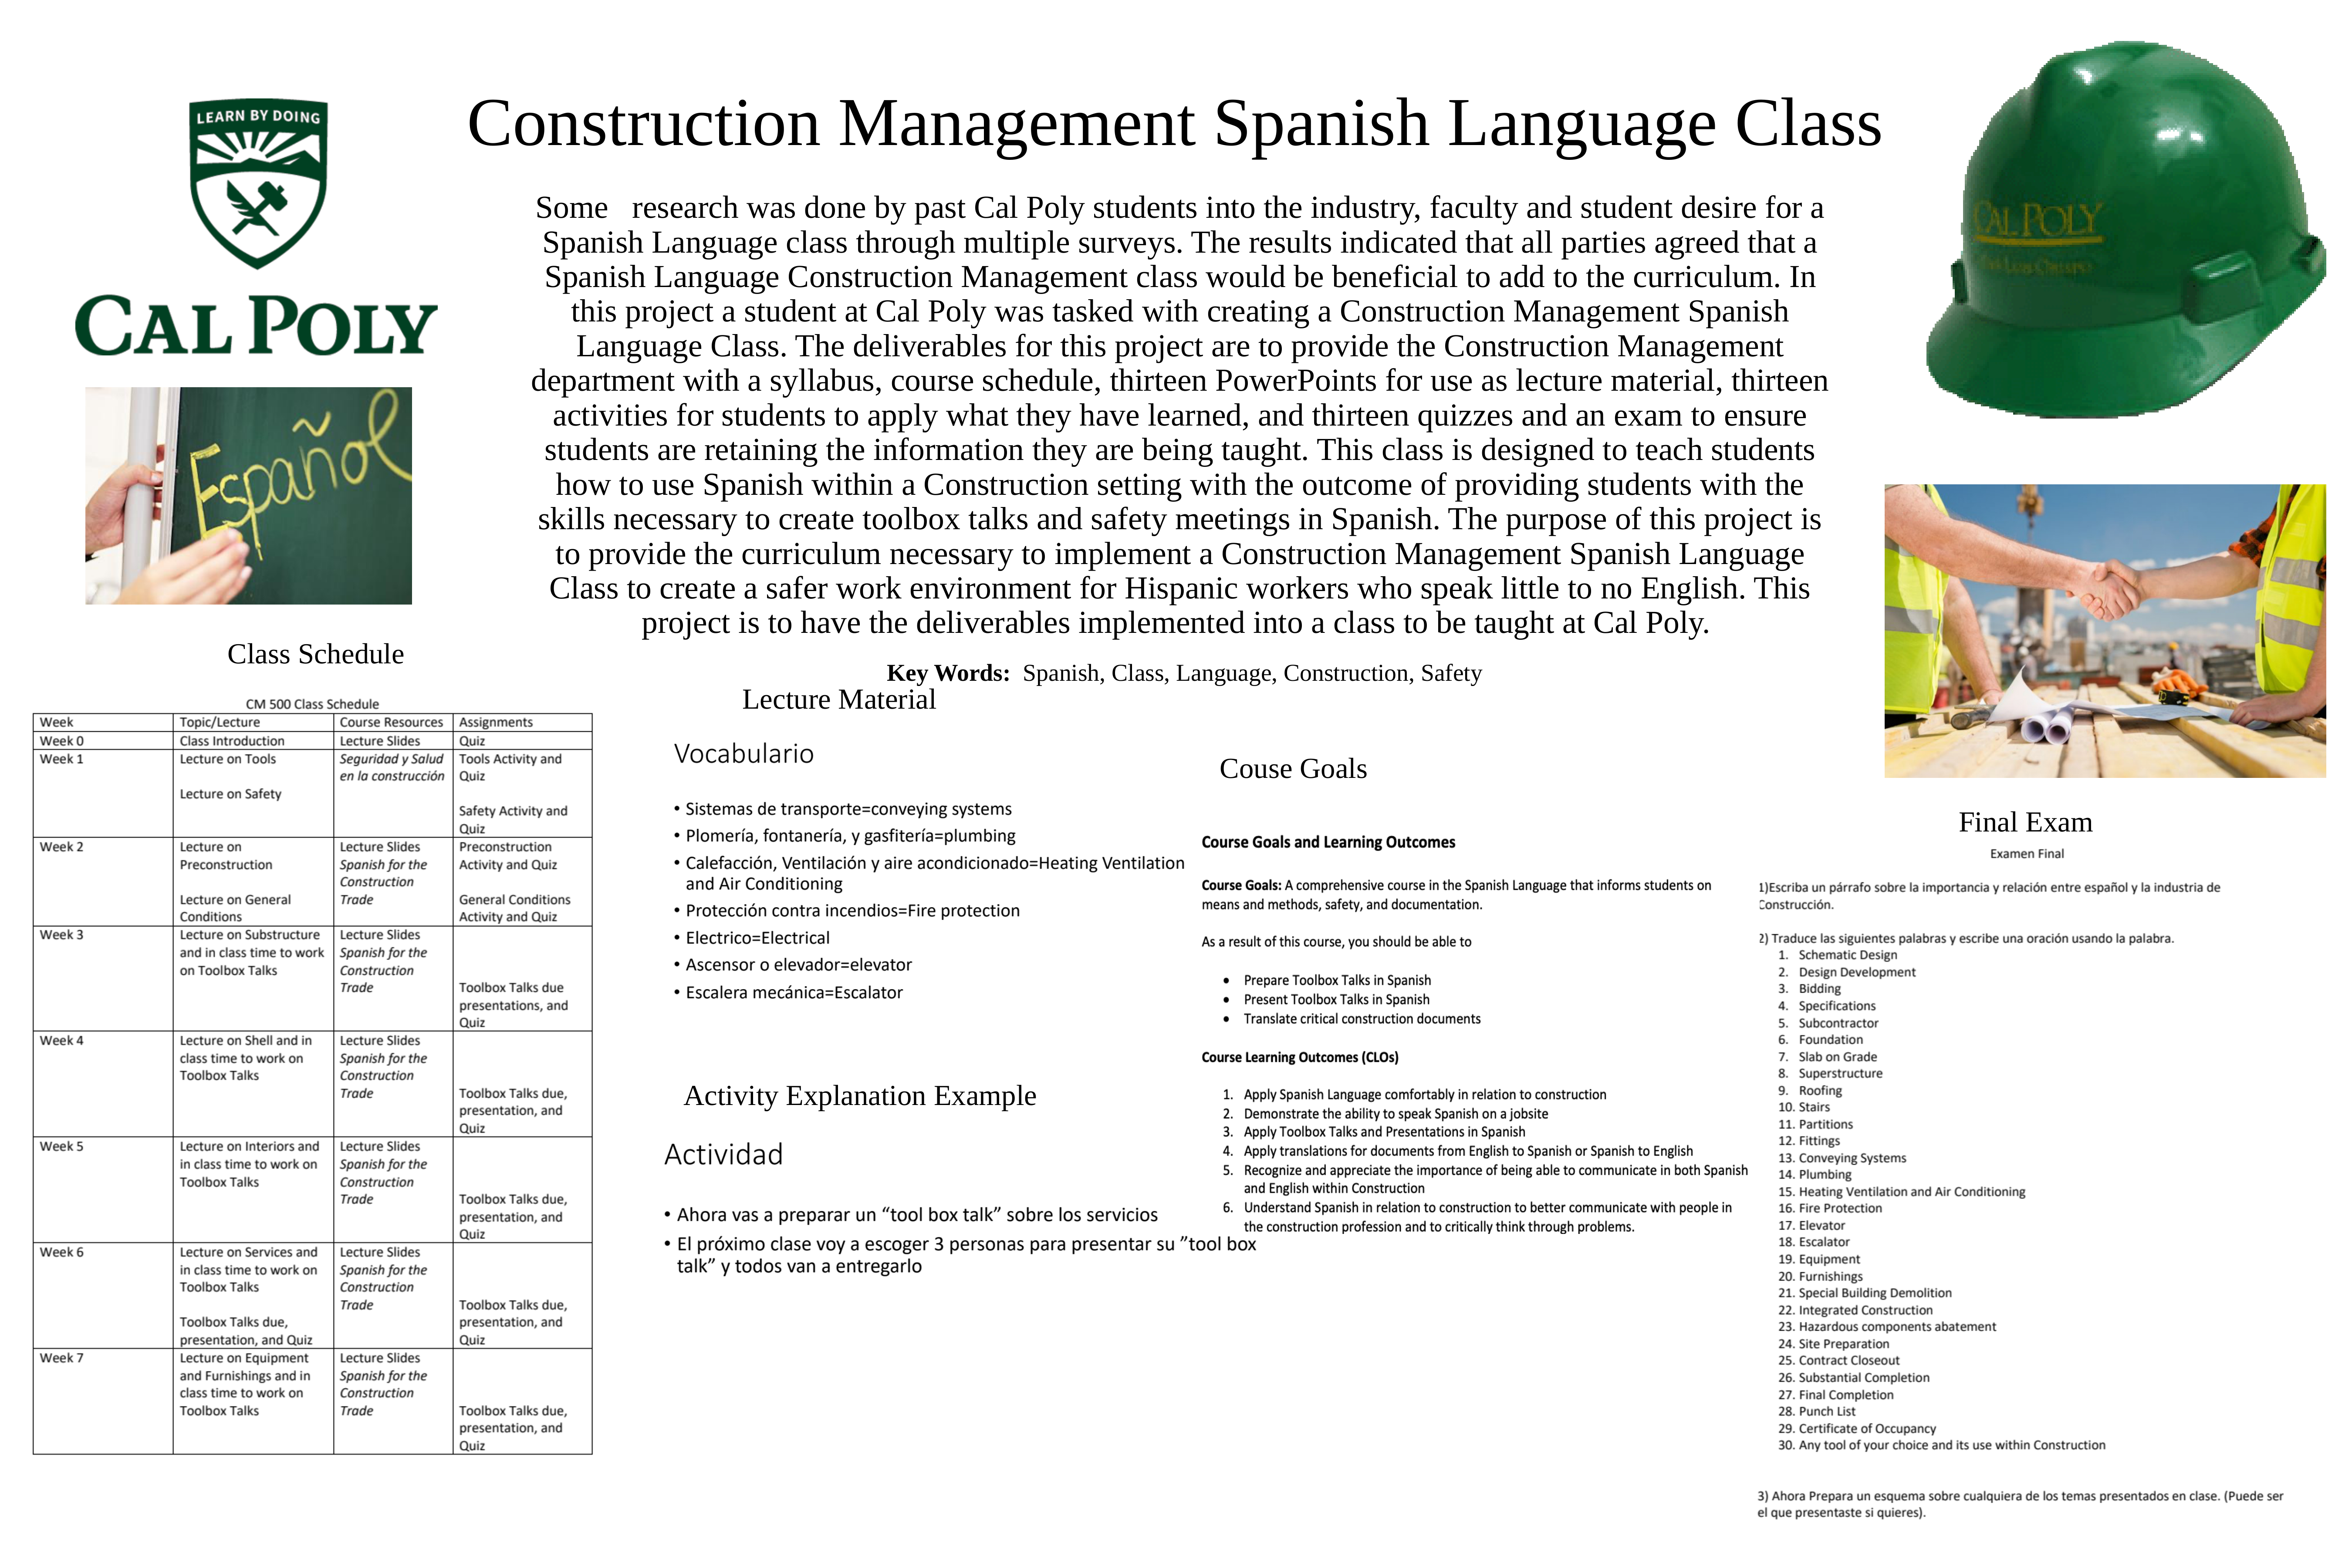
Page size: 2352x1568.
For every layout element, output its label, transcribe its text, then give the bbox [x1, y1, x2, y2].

picture [1925, 41, 2328, 421]
picture [75, 98, 438, 355]
subtitle Some research was done by past Cal Poly students into the industry, faculty and student desire for a Spanish Language class through multiple surveys. The results indicated that all parties agreed that a Spanish Language Construction Management class would be beneficial to add to the curriculum. In this project a student at Cal Poly was tasked with creating a Construction Management Spanish Language Class. The deliverables for this project are to provide the Construction Management department with a syllabus, course schedule, thirteen PowerPoints for use as lecture material, thirteen activities for students to apply what they have learned, and thirteen quizzes and an exam to ensure students are retaining the information they are being taught. This class is designed to teach students how to use Spanish within a Construction setting with the outcome of providing students with the skills necessary to create toolbox talks and safety meetings in Spanish. The purpose of this project is to provide the curriculum necessary to implement a Construction Management Spanish Language Class to create a safer work environment for Hispanic workers who speak little to no English. This project is to have the deliverables implemented into a class to be taught at Cal Poly. Key Words: Spanish, Class, Language, Construction, Safety [517, 187, 1846, 700]
picture [85, 387, 412, 605]
text_box Couse Goals [1270, 746, 1636, 787]
picture [0, 484, 2352, 1568]
title Construction Management Spanish Language Class [294, 34, 2058, 164]
text_box Activity Explanation Example [677, 1073, 1100, 1115]
text_box Lecture Material [736, 676, 1159, 700]
